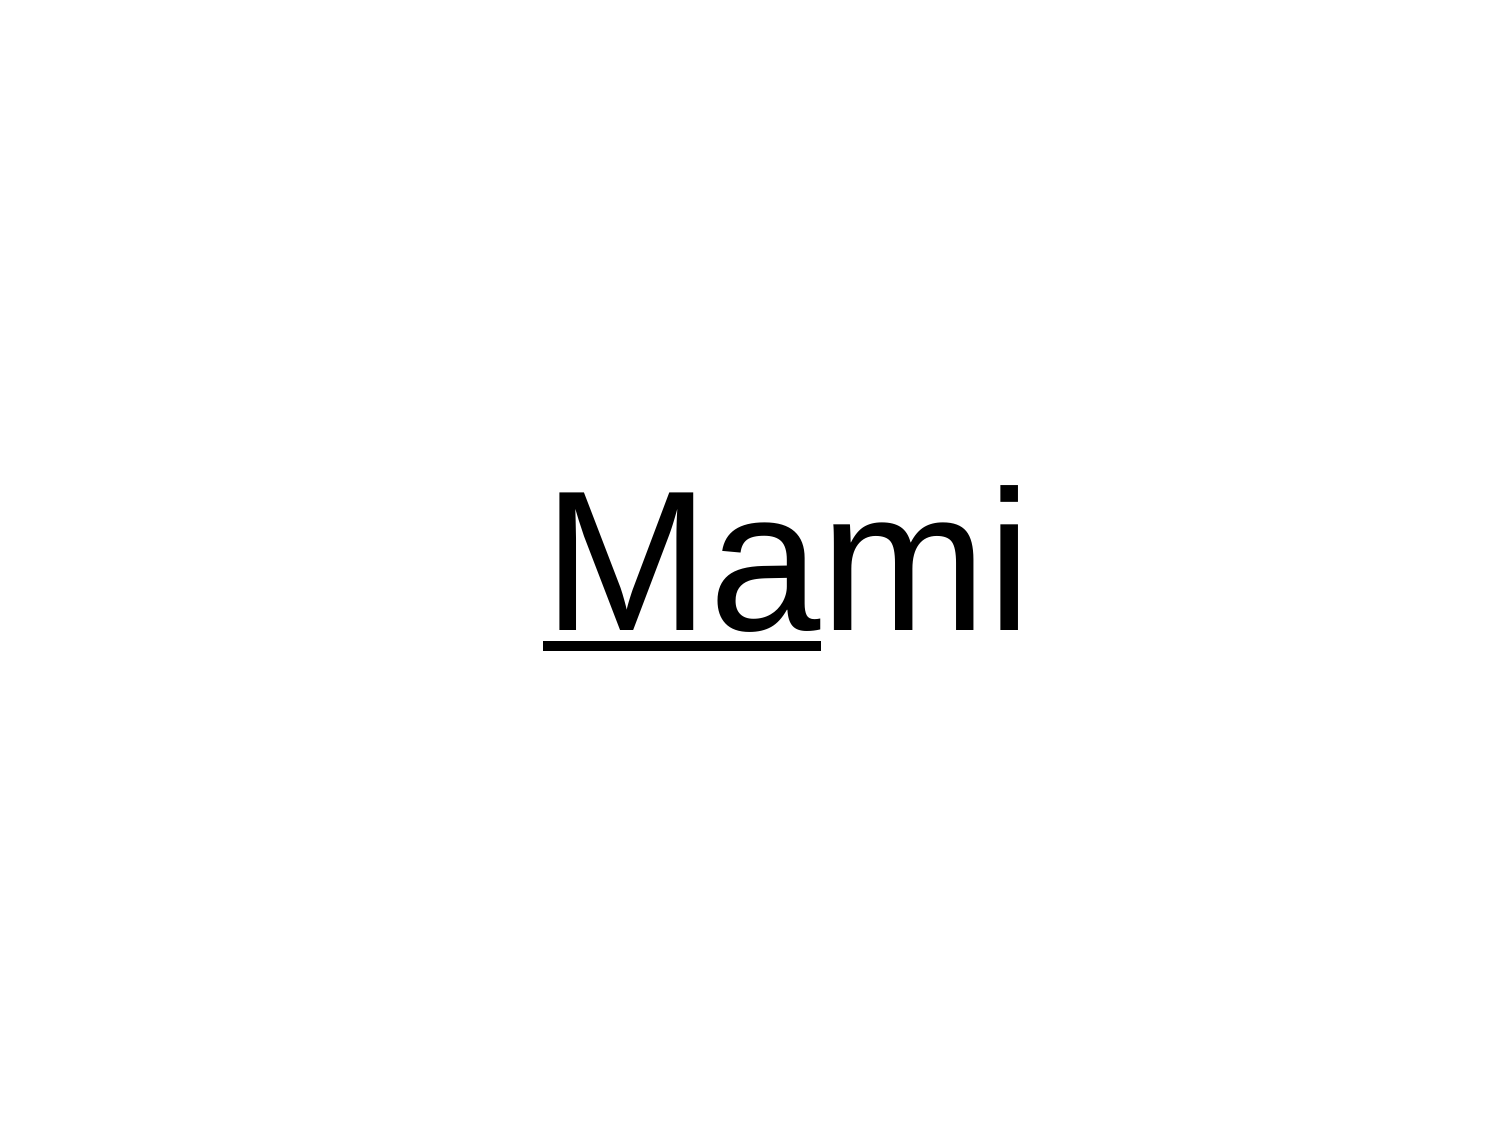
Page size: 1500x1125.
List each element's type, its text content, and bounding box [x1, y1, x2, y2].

title Mami [225, 375, 1350, 725]
